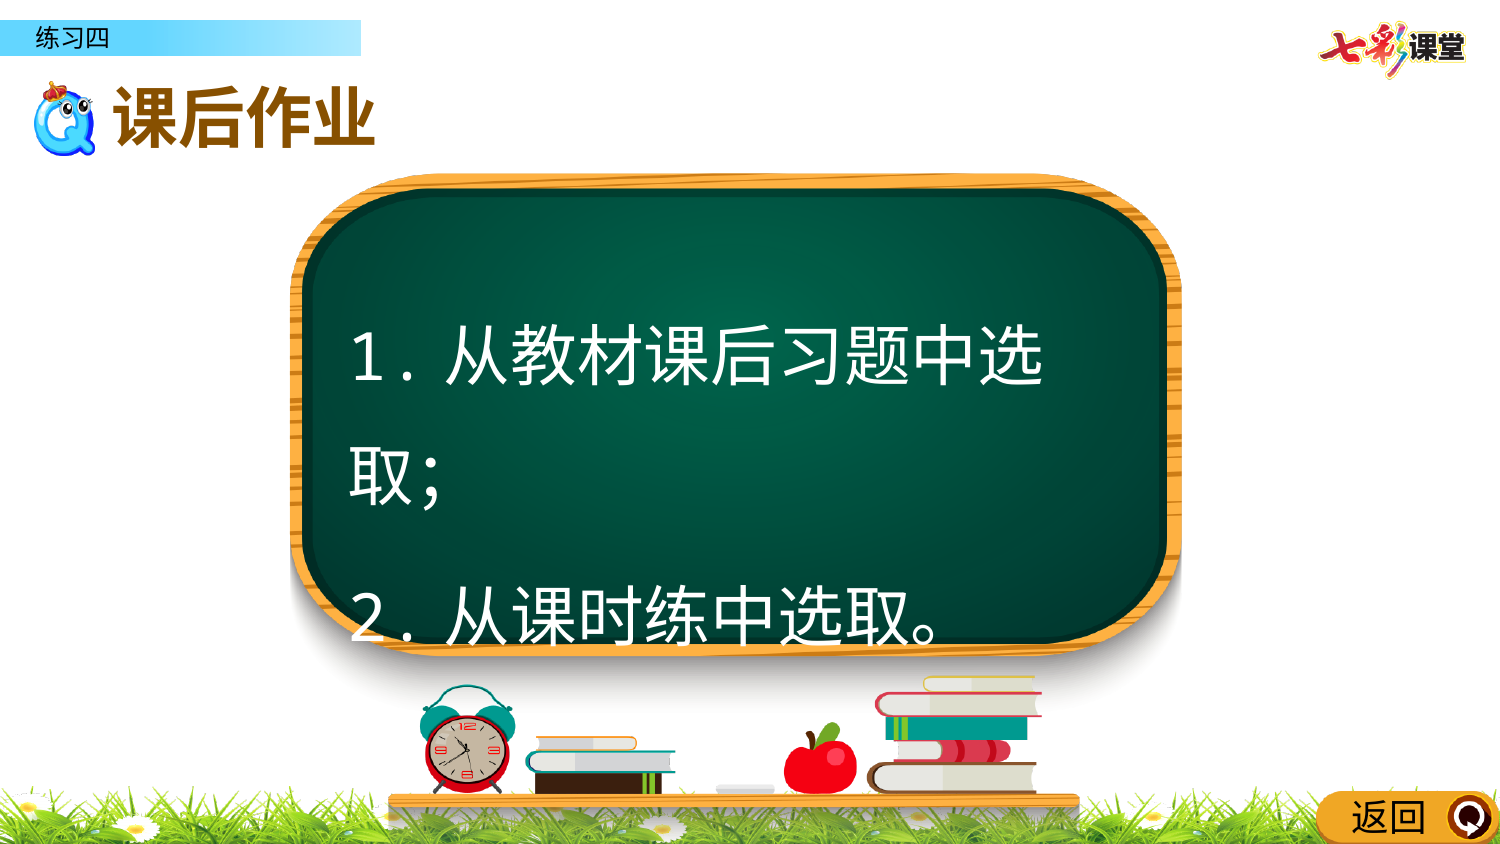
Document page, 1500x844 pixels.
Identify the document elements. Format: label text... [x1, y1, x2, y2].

picture [0, 173, 1500, 844]
picture [1316, 20, 1468, 80]
text_box 课后作业 [100, 69, 404, 161]
picture [34, 80, 96, 157]
